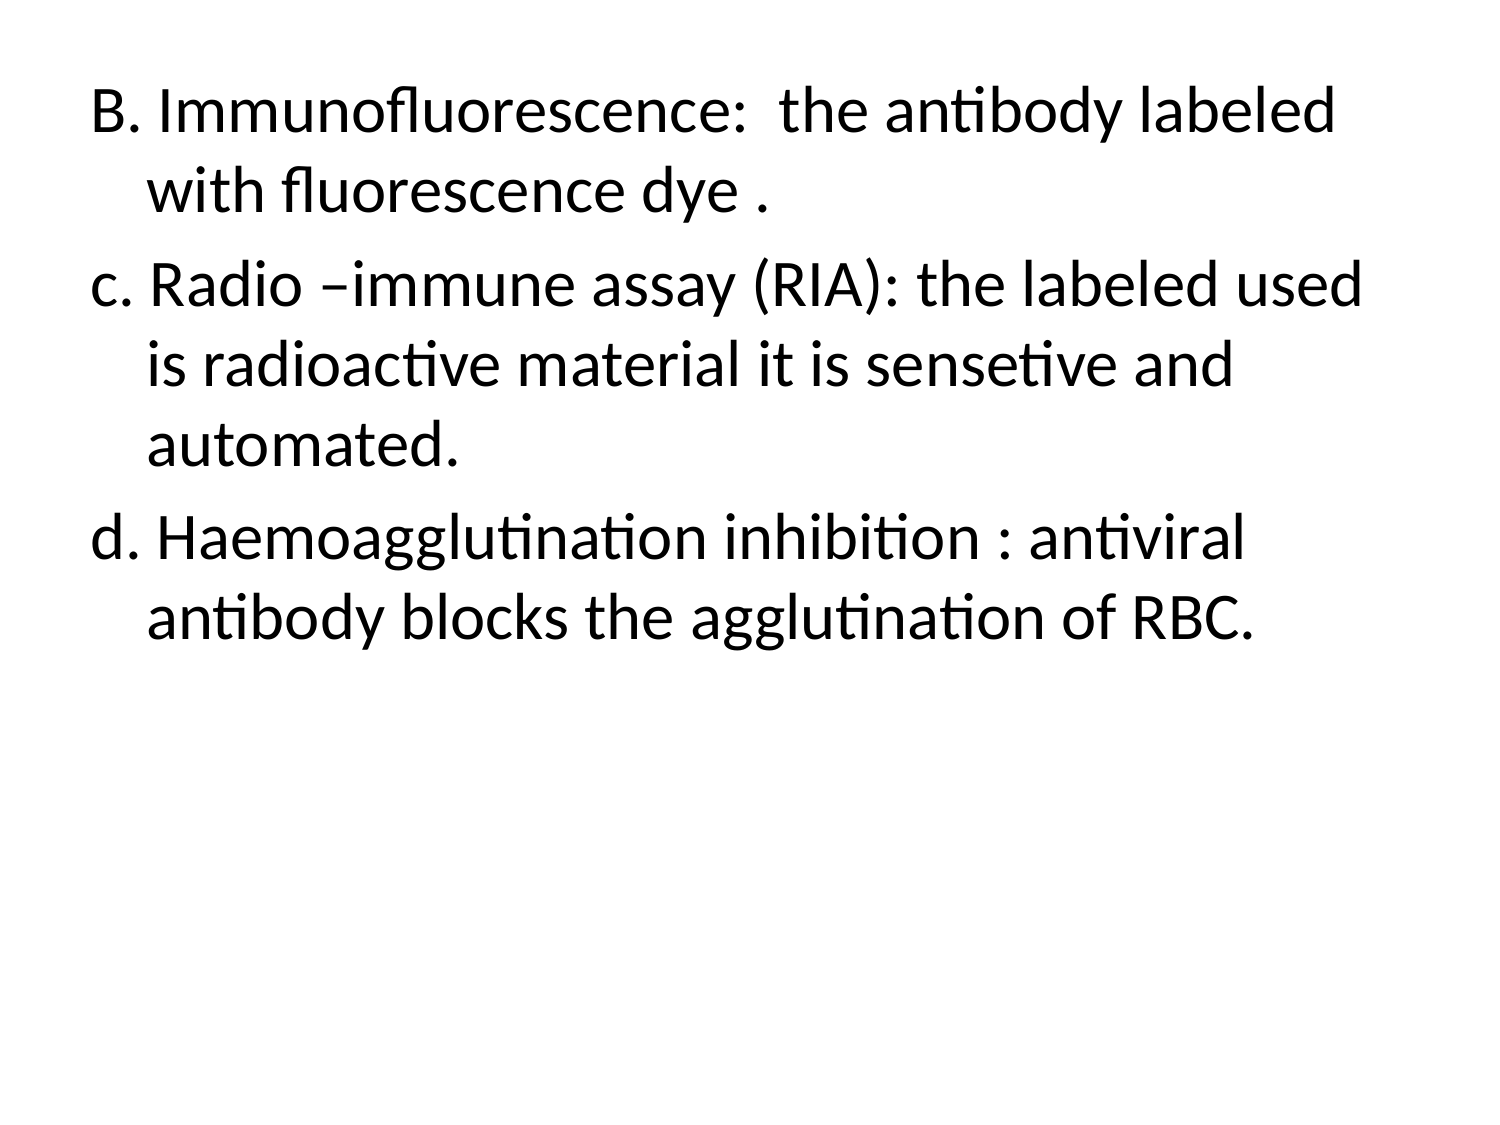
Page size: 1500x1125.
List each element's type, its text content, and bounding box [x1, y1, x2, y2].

list B. Immunofluorescence: the antibody labeled with fluorescence dye . c. Radio –immune assay (RIA): the labeled used is radioactive material it is sensetive and automated. d. Haemoagglutination inhibition : antiviral antibody blocks the agglutination of RBC. [75, 58, 1425, 1005]
